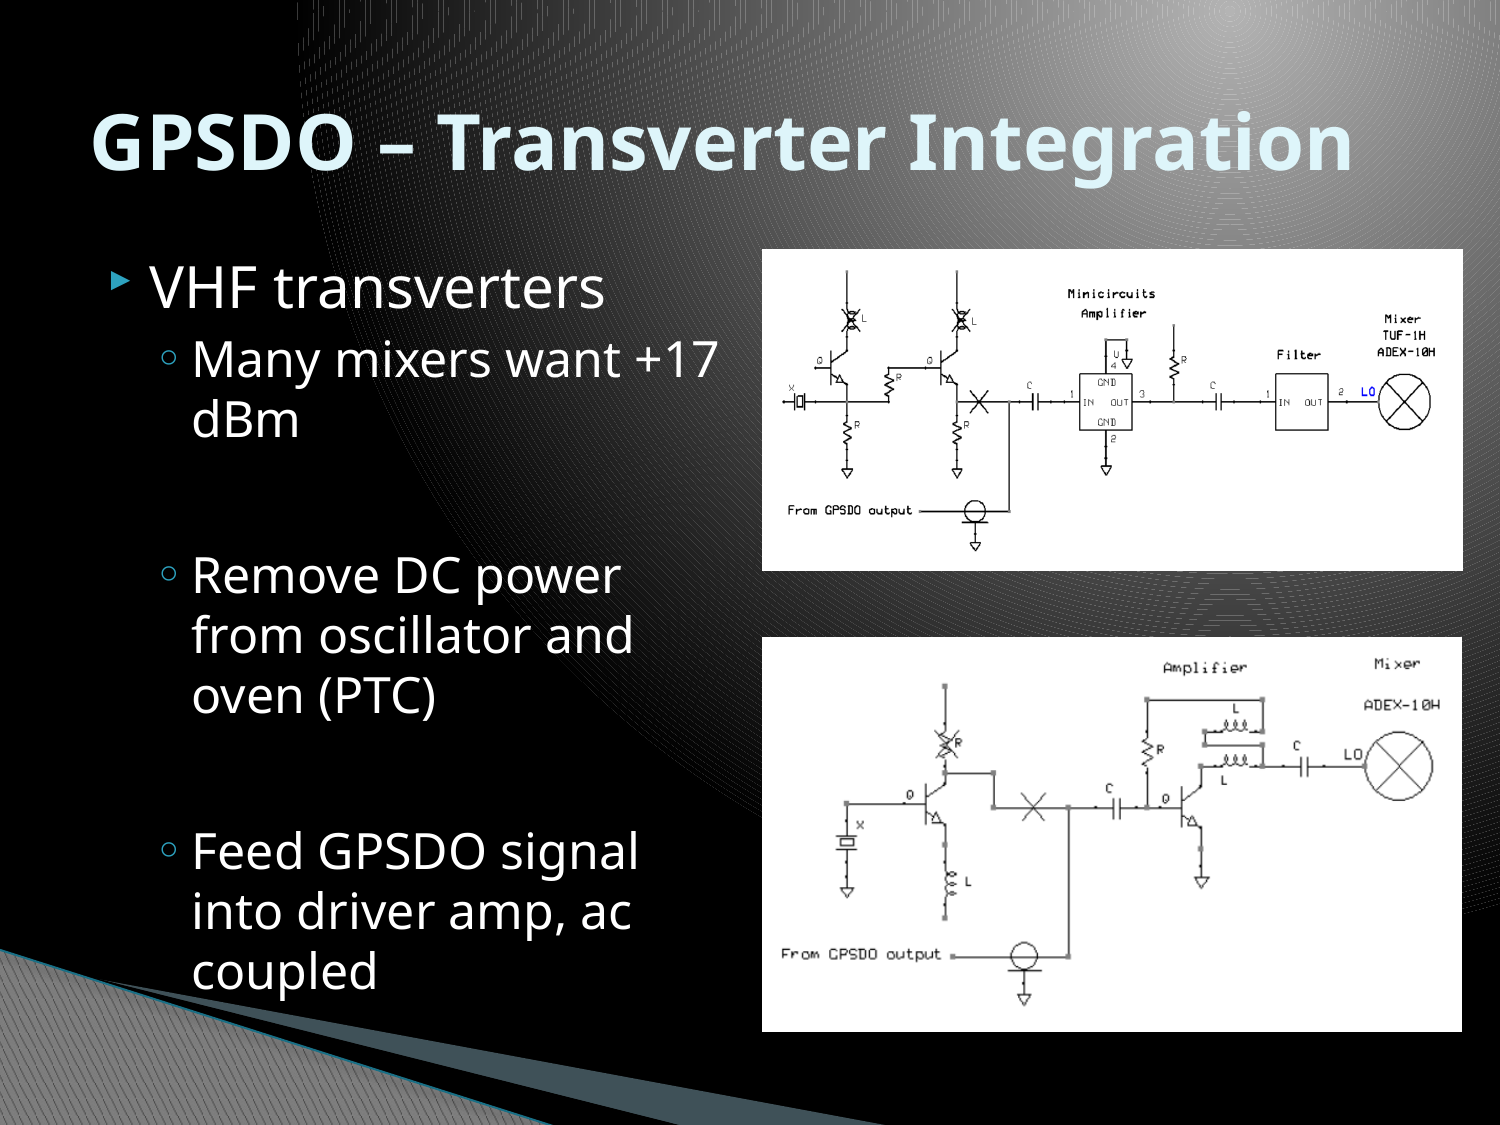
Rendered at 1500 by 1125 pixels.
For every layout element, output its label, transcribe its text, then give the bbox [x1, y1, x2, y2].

picture [0, 952, 543, 1125]
title GPSDO – Transverter Integration [75, 45, 1425, 233]
picture [762, 637, 1462, 1033]
list VHF transverters Many mixers want +17 dBm Remove DC power from oscillator and oven (PTC) Feed GPSDO signal into driver amp, ac coupled [75, 243, 738, 986]
picture [762, 249, 1463, 571]
